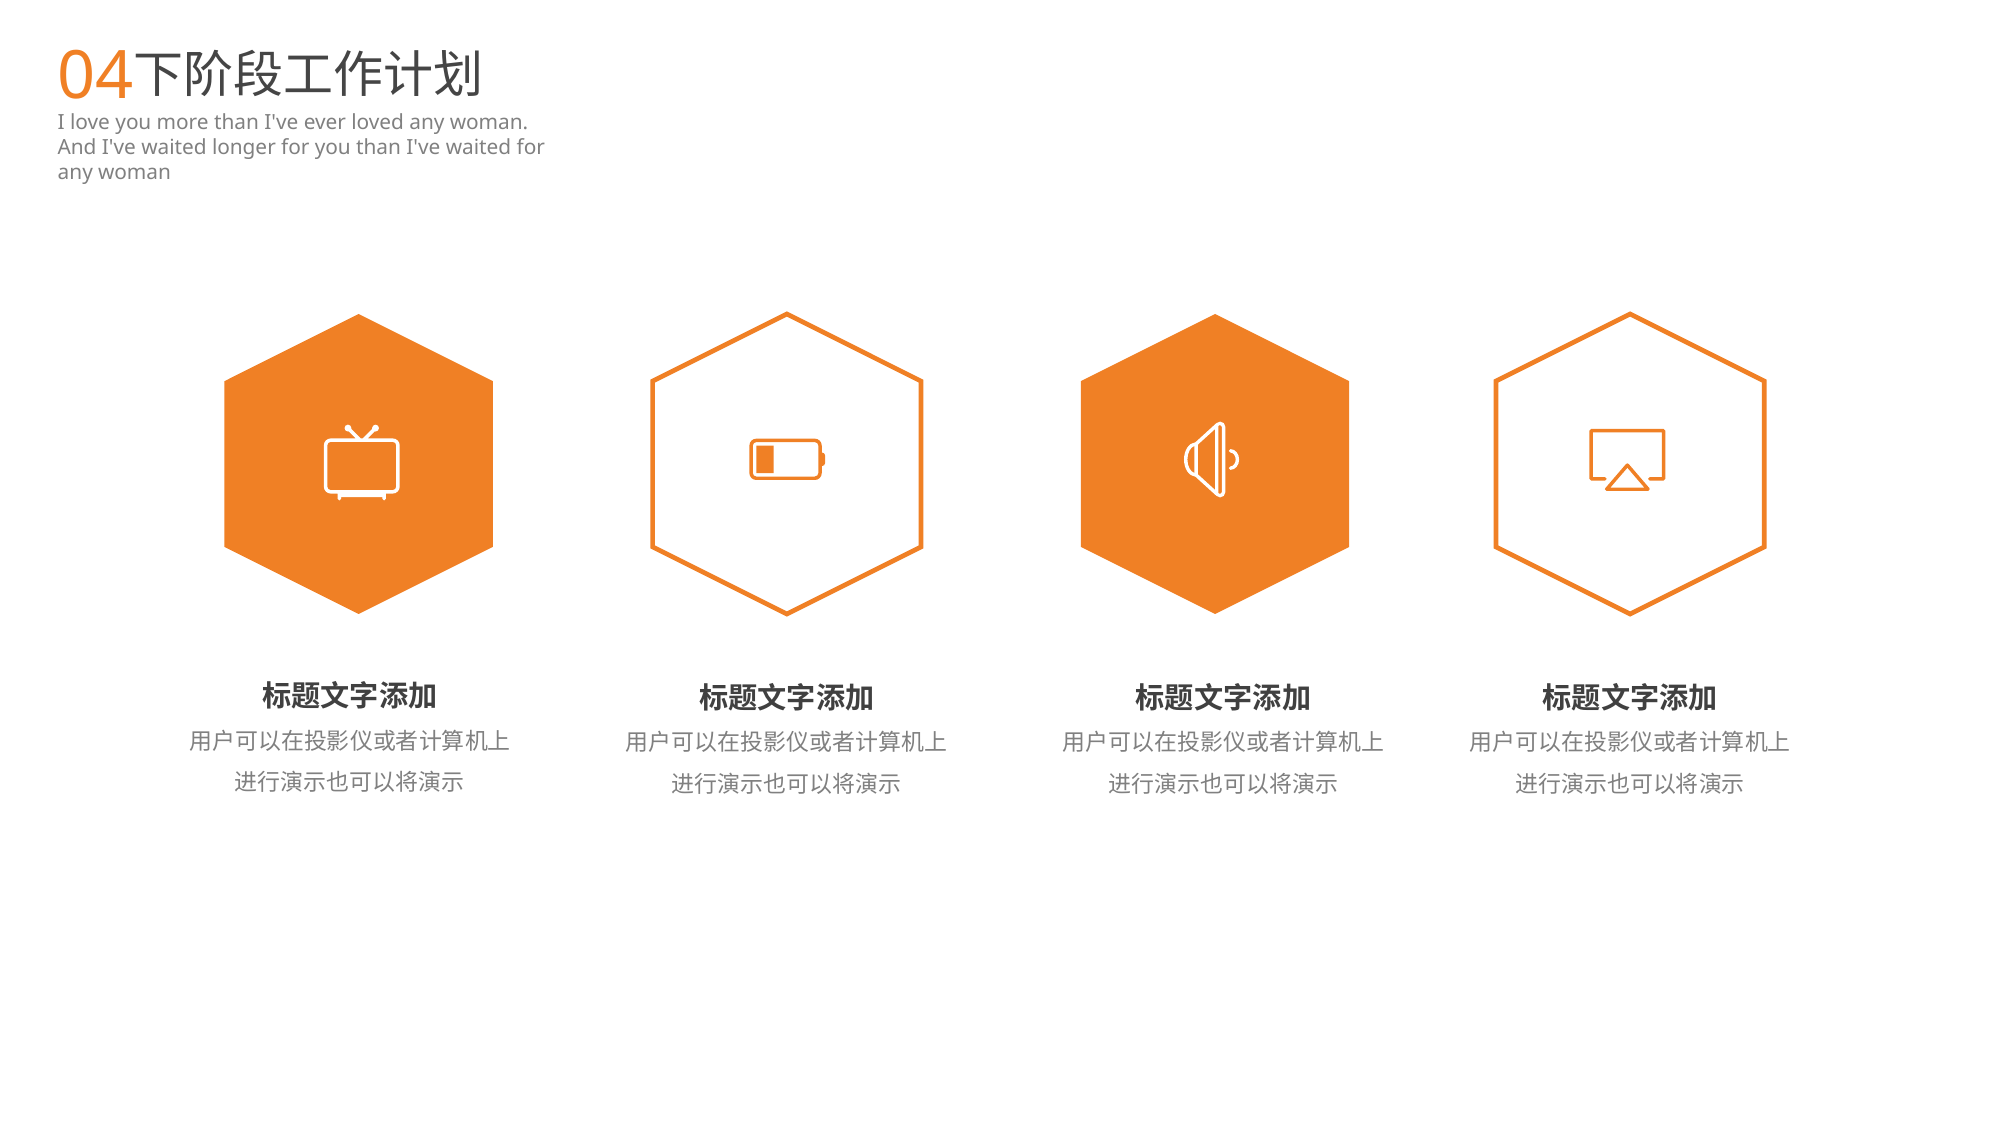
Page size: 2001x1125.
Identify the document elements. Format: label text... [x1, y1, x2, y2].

text_box [1228, 449, 1240, 470]
text_box [1589, 428, 1666, 481]
text_box 标题文字添加 用户可以在投影仪或者计算机上进行演示也可以将演示 [1448, 671, 1812, 804]
text_box [1183, 421, 1226, 498]
text_box [652, 313, 922, 614]
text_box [42, 24, 585, 168]
text_box 标题文字添加 用户可以在投影仪或者计算机上进行演示也可以将演示 [1042, 671, 1406, 804]
text_box [1604, 463, 1650, 491]
text_box [323, 424, 400, 501]
text_box 标题文字添加 用户可以在投影仪或者计算机上进行演示也可以将演示 [168, 670, 532, 803]
text_box [1080, 313, 1350, 614]
text_box [749, 438, 826, 480]
text_box [224, 313, 493, 614]
text_box [1495, 313, 1765, 614]
text_box 标题文字添加 用户可以在投影仪或者计算机上进行演示也可以将演示 [605, 671, 969, 804]
